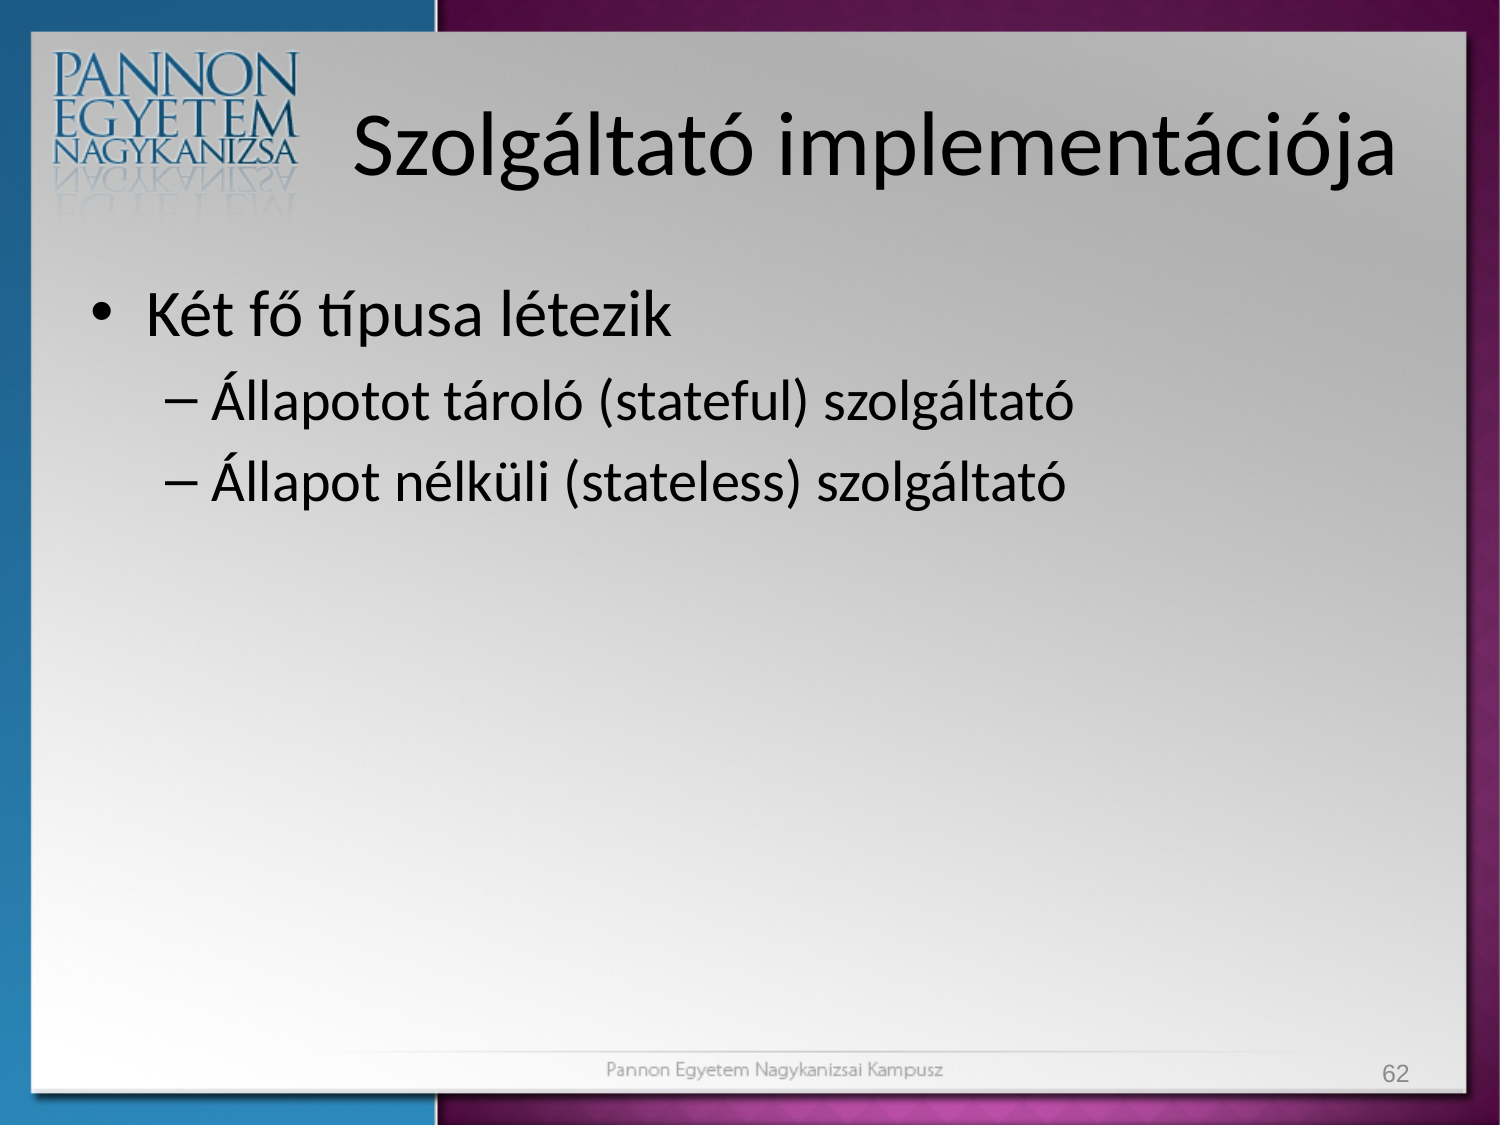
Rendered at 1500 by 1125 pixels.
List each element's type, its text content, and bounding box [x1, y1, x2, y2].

title Szolgáltató implementációja [328, 45, 1425, 233]
slide_number 62 [1074, 1042, 1425, 1103]
list Két fő típusa létezik Állapotot tároló (stateful) szolgáltató Állapot nélküli (stateless) szolgáltató [75, 262, 1425, 1038]
picture [0, 0, 1500, 1125]
